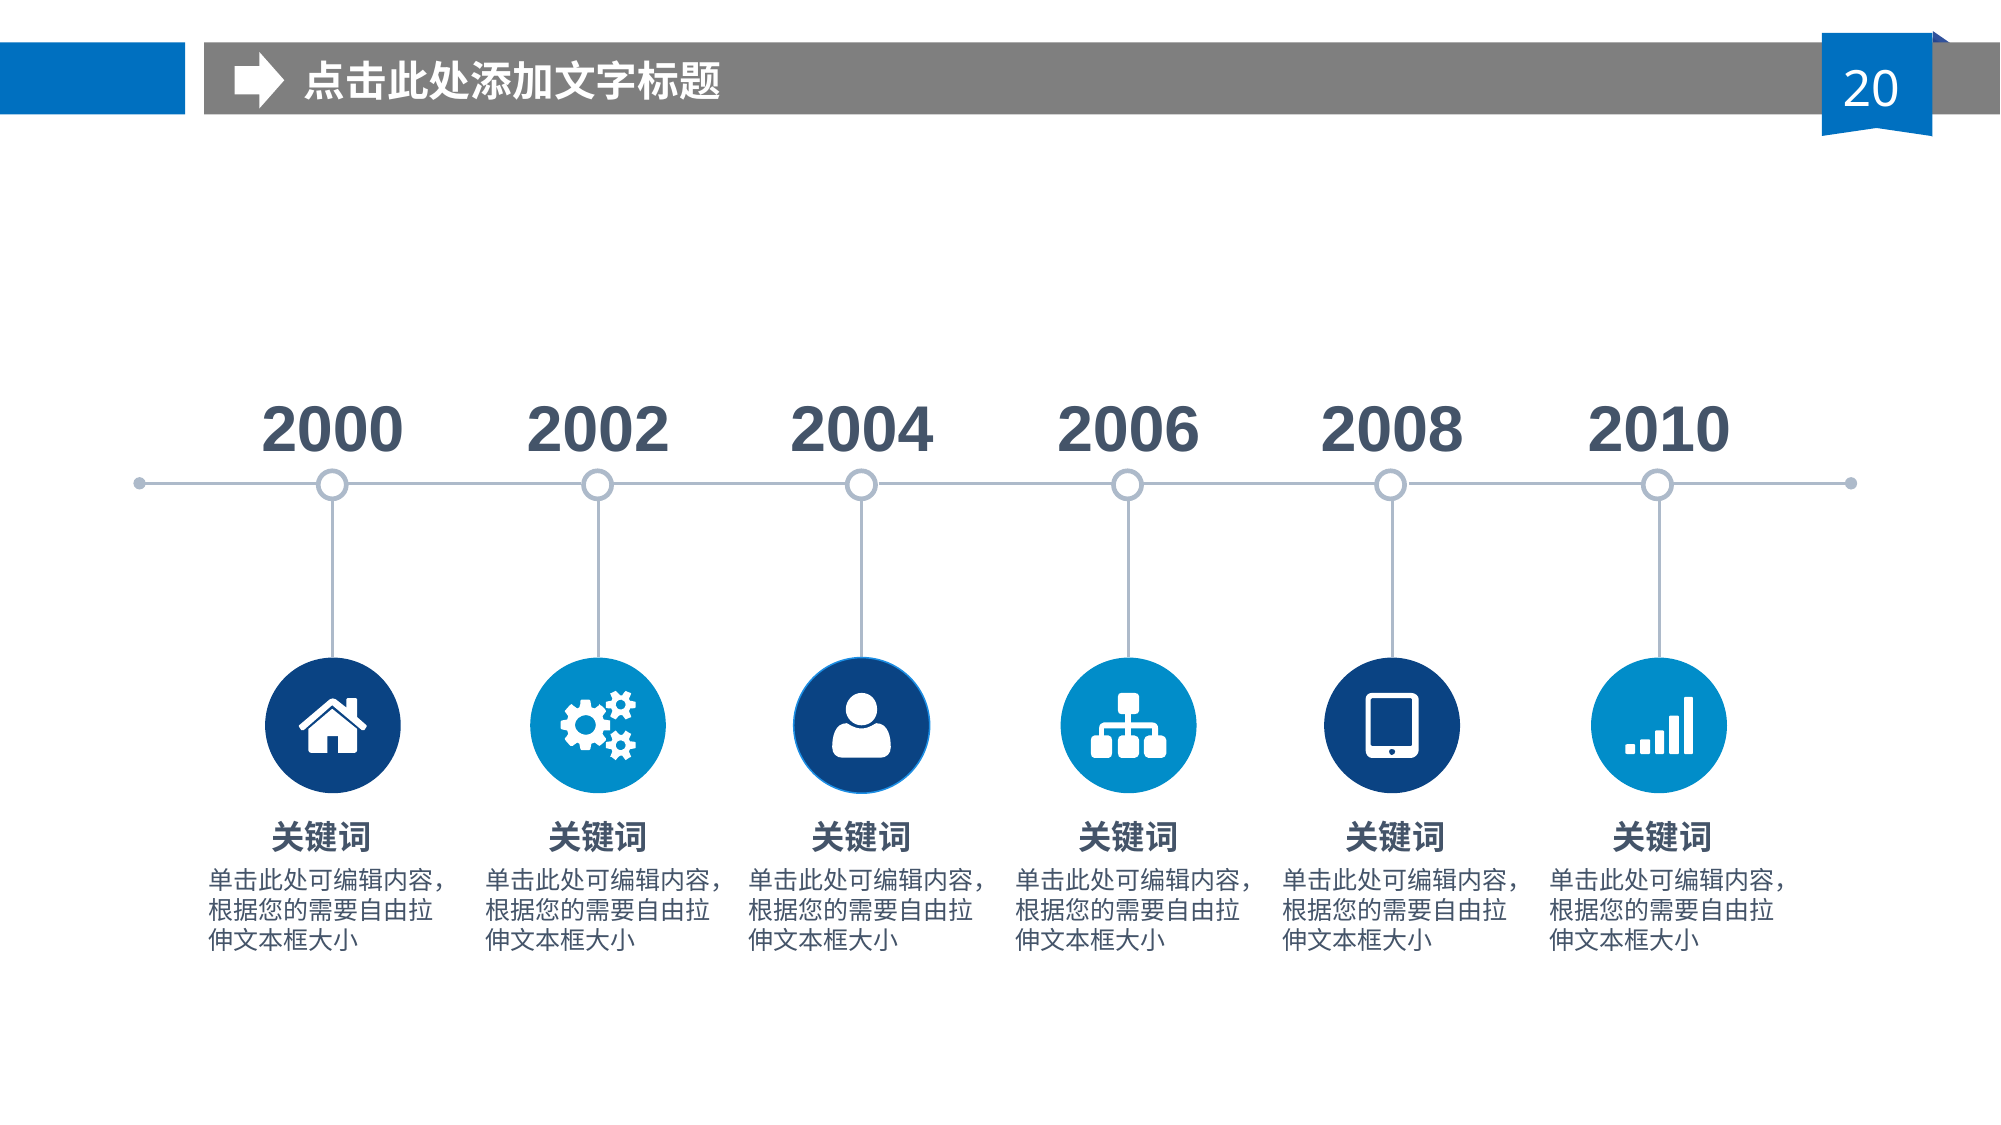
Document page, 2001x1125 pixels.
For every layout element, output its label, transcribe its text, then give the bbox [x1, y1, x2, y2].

text_box [832, 723, 891, 758]
text_box [583, 470, 612, 499]
text_box 2006 [1042, 379, 1215, 472]
text_box [1060, 657, 1197, 794]
text_box 2004 [775, 379, 949, 472]
text_box [1113, 470, 1142, 499]
text_box [1643, 470, 1672, 499]
text_box [1932, 31, 1949, 42]
text_box 单击此处可编辑内容，根据您的需要自由拉伸文本框大小 [1282, 864, 1530, 955]
text_box 关键词 [208, 816, 435, 857]
text_box [847, 470, 876, 499]
text_box [530, 657, 666, 794]
text_box 单击此处可编辑内容，根据您的需要自由拉伸文本框大小 [1549, 864, 1797, 955]
text_box [265, 657, 401, 794]
text_box 20 [1822, 49, 1933, 193]
text_box 2000 [246, 379, 420, 472]
text_box 关键词 [748, 816, 975, 857]
text_box [793, 657, 930, 794]
text_box [1625, 744, 1636, 755]
text_box 单击此处可编辑内容，根据您的需要自由拉伸文本框大小 [748, 864, 997, 955]
text_box [1090, 692, 1167, 758]
text_box 关键词 [1015, 816, 1242, 857]
text_box [318, 470, 347, 499]
text_box [1821, 32, 1933, 136]
text_box [1324, 657, 1461, 794]
text_box [1591, 657, 1728, 794]
text_box [298, 698, 367, 753]
text_box 2010 [1572, 379, 1746, 472]
text_box 单击此处可编辑内容，根据您的需要自由拉伸文本框大小 [485, 864, 733, 955]
text_box 关键词 [1282, 816, 1509, 857]
text_box [1376, 470, 1405, 499]
text_box [1640, 739, 1651, 755]
text_box 单击此处可编辑内容，根据您的需要自由拉伸文本框大小 [208, 864, 456, 955]
text_box 点击此处添加文字标题 [288, 47, 753, 112]
text_box [560, 690, 636, 761]
text_box 2002 [511, 379, 685, 472]
text_box 关键词 [485, 816, 711, 857]
text_box [1933, 42, 2000, 115]
text_box [0, 42, 186, 115]
text_box [845, 692, 878, 726]
text_box [1655, 730, 1665, 755]
text_box [234, 52, 285, 109]
text_box [1365, 692, 1419, 758]
text_box [1684, 696, 1693, 755]
text_box 单击此处可编辑内容，根据您的需要自由拉伸文本框大小 [1015, 864, 1263, 955]
text_box 关键词 [1549, 816, 1776, 857]
text_box [204, 42, 1821, 115]
text_box [1669, 715, 1679, 755]
text_box 2008 [1305, 379, 1479, 472]
